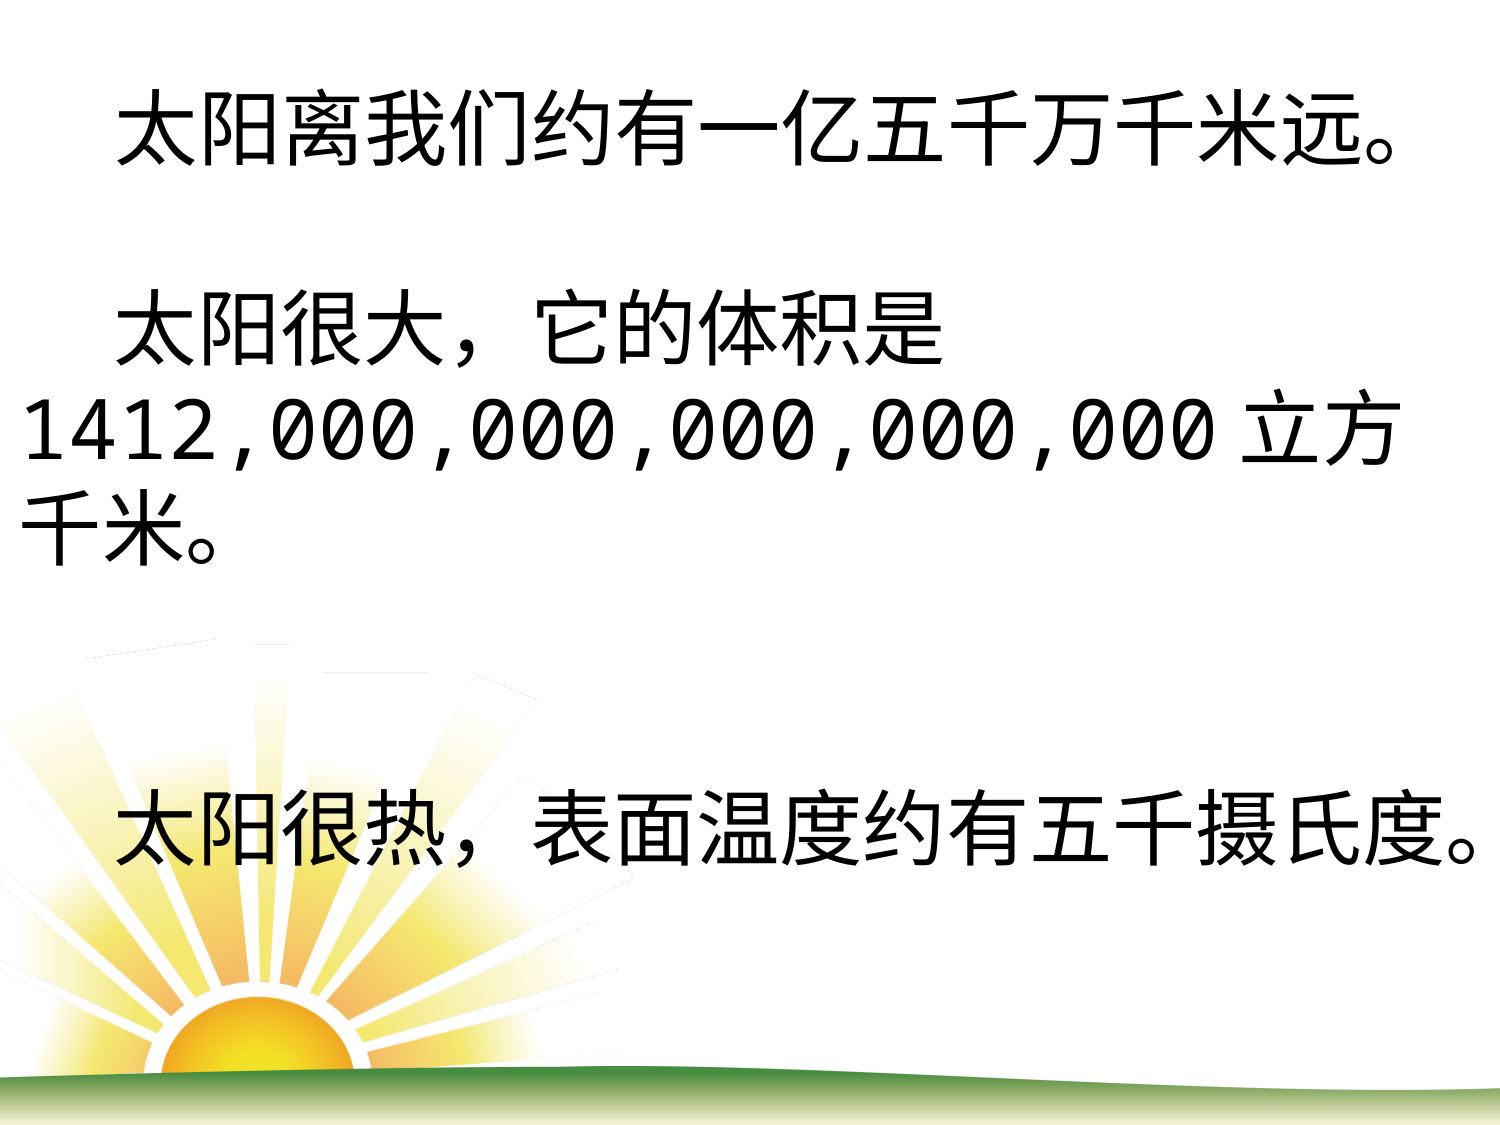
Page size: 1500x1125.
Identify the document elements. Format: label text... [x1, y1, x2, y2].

text_box 太阳离我们约有一亿五千万千米远。 太阳很大，它的体积是1412,000,000,000,000,000立方千米。 太阳很热，表面温度约有五千摄氏度。 [4, 68, 1496, 884]
picture [0, 527, 1500, 1125]
